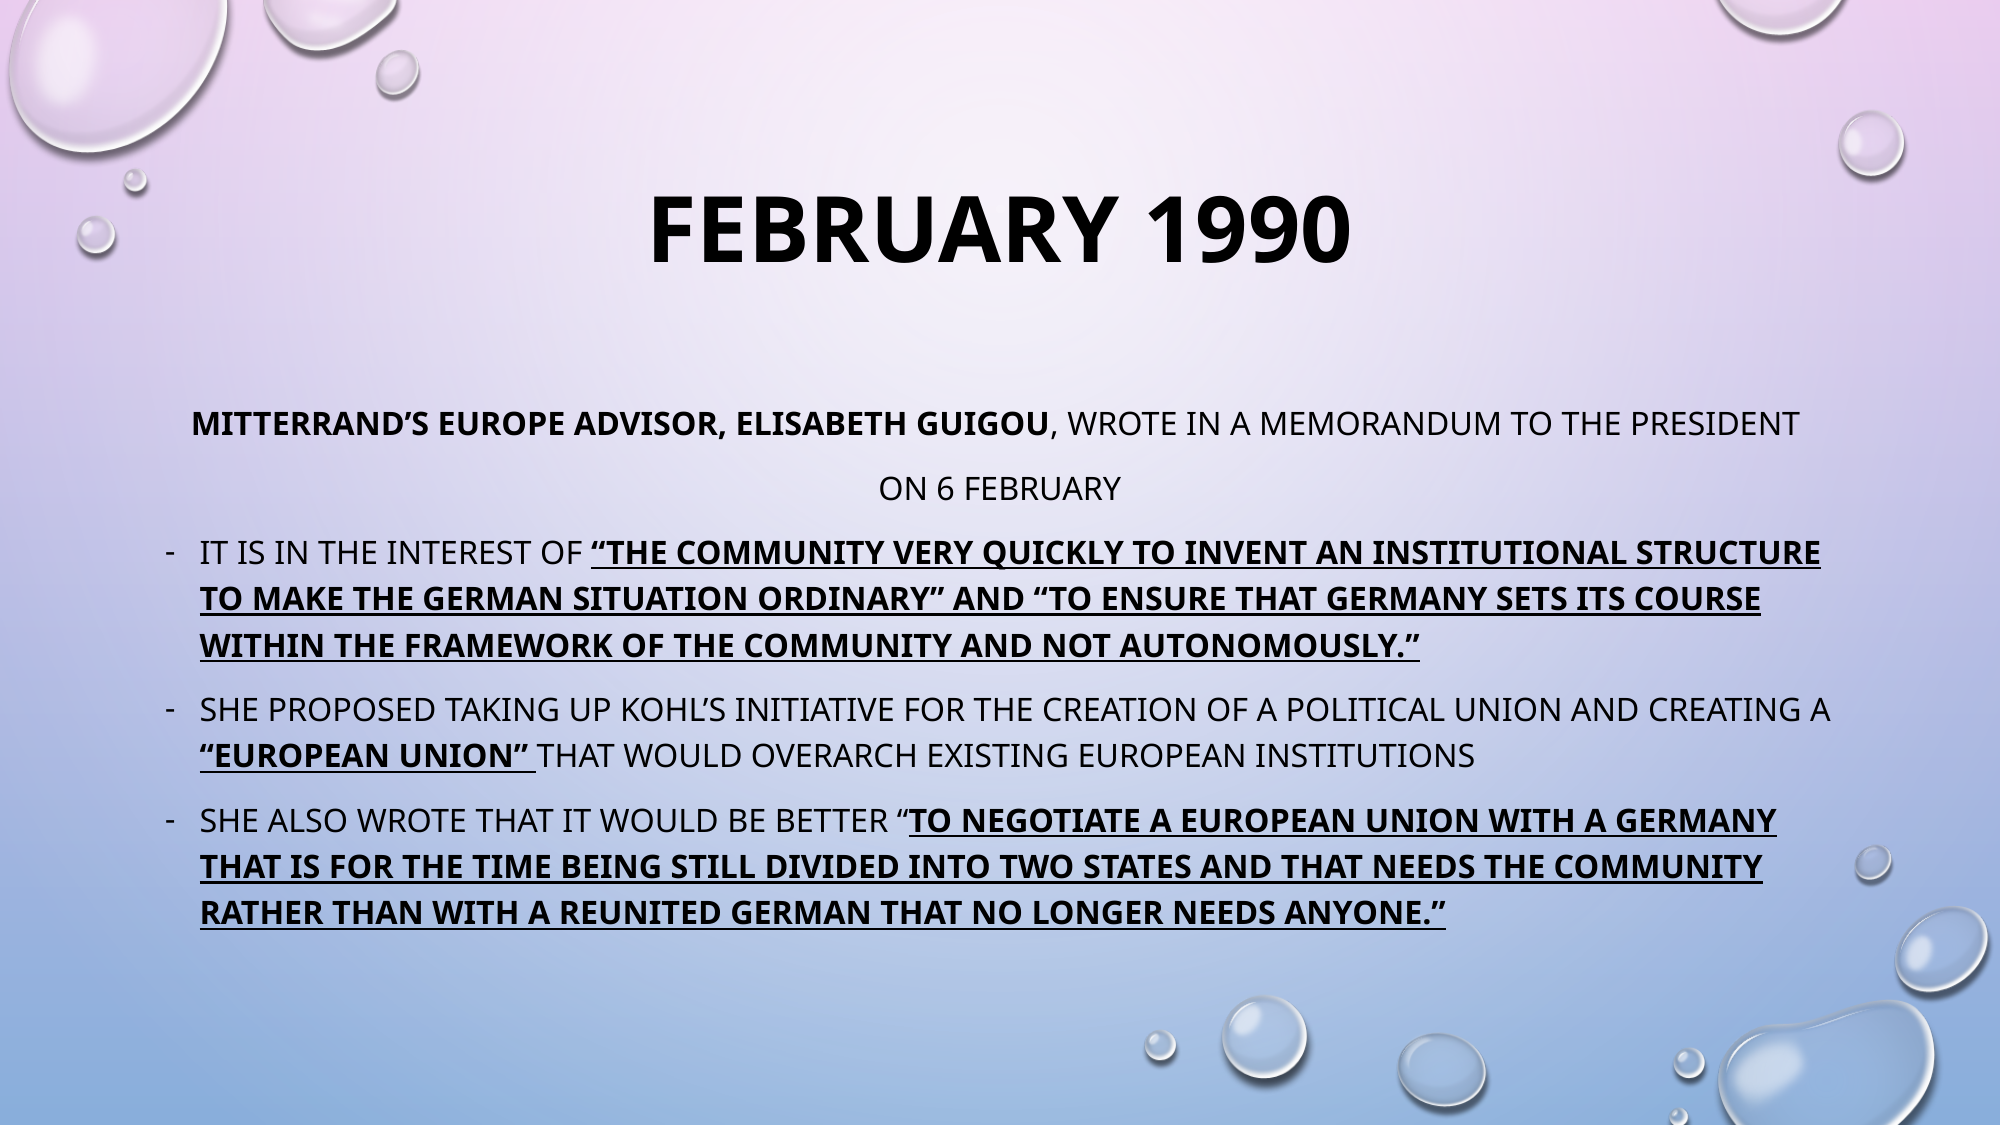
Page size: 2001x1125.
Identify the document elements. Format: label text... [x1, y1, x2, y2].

picture [0, 0, 2000, 1125]
list Mitterrand’s Europe advisor, Elisabeth Guigou, WROTE in a memorandum to the president on 6 February it is in the interest of “the Community very quickly to invent an institutional structure to make the German situation ordinary” and “to ensure that Germany sets its course within the framework of the Community and not autonomously.” She proposed taking up Kohl’s initiative for the creation of a Political Union and creating a “European Union” that would overarch existing European institutions SHE ALSO wrote that it would be better “to negotiate a European Union with a Germany that is for the time being still divided into two states and that needs the Community rather than with a reunited German that no longer needs anyone.” [149, 388, 1850, 950]
title FEBRUARY 1990 [149, 101, 1851, 364]
